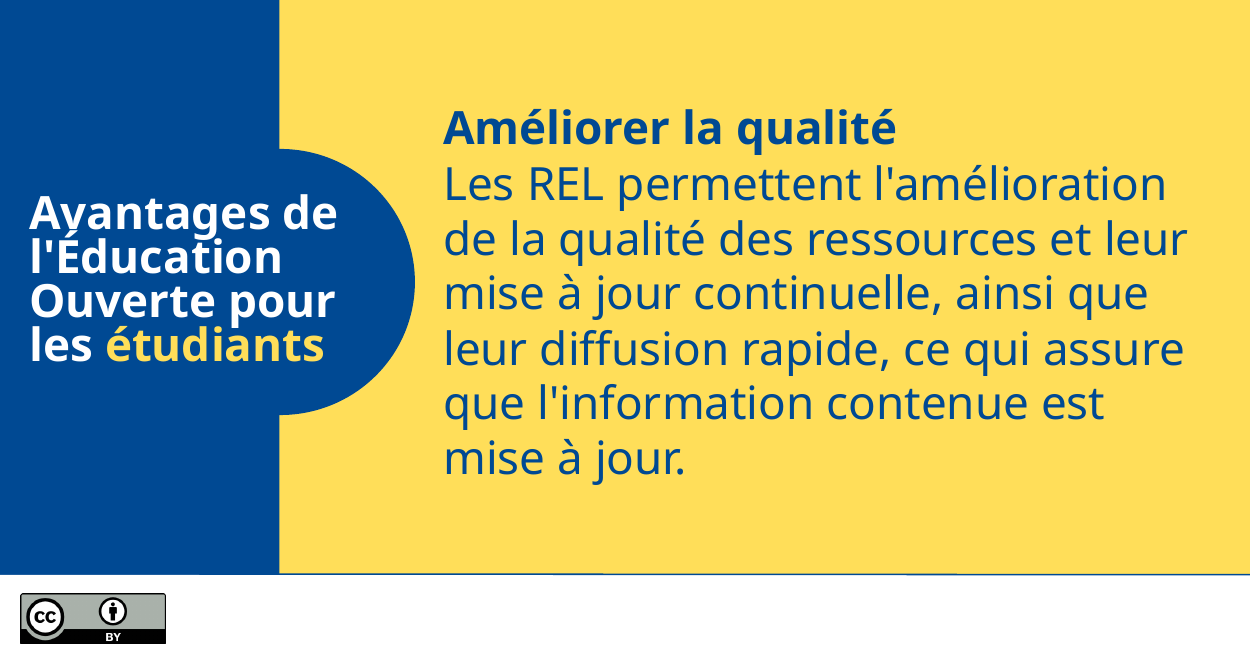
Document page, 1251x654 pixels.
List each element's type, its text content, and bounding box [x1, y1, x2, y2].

text_box [0, 0, 280, 573]
picture [20, 592, 166, 645]
text_box [0, 582, 1250, 654]
text_box Avantages de l'Éducation Ouverte pour les étudiants [14, 179, 355, 385]
text_box Améliorer la qualité Les REL permettent l'amélioration de la qualité des ressources et leur mise à jour continuelle, ainsi que leur diffusion rapide, ce qui assure que l'information contenue est mise à jour. [428, 84, 1221, 499]
text_box [195, 148, 415, 416]
